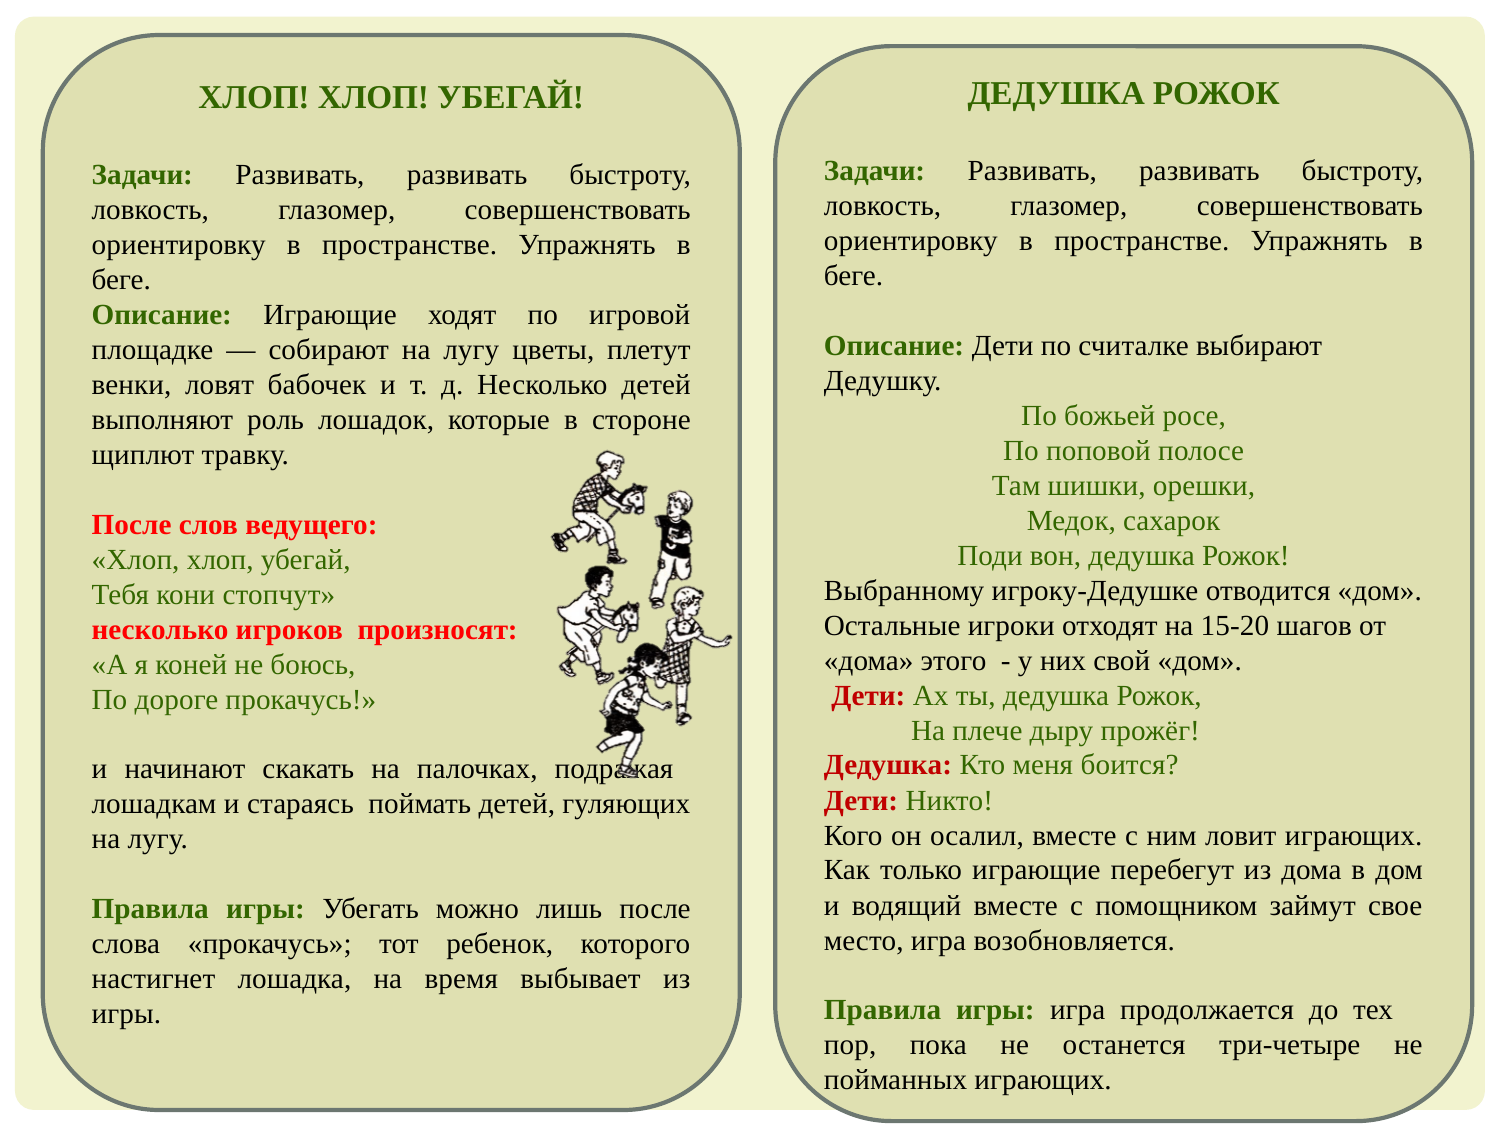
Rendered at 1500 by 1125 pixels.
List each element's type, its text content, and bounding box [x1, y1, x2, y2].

text_box ХЛОП! ХЛОП! УБЕГАЙ! Задачи: Развивать, развивать быстроту, ловкость, глазомер, совершенствовать ориентировку в пространстве. Упражнять в беге. Описание: Играющие ходят по игровой площадке — собирают на лугу цветы, плетут венки, ловят бабочек и т. д. Не­сколько детей выполняют роль лошадок, которые в сто­роне щиплют травку. После слов ведущего: «Хлоп, хлоп, убегай, Тебя кони стопчут» несколько игроков произносят: «А я коней не боюсь, По дороге прокачусь!» и начинают скакать на палочках, подражая лошадкам и стараясь поймать детей, гуляющих на лугу. Правила игры: Убегать можно лишь после слова «прокачусь»; тот ребенок, которого настигнет лошадка, на время выбывает из игры. [40, 32, 742, 1113]
text_box ДЕДУШКА РОЖОК Задачи: Развивать, развивать быстроту, ловкость, глазомер, совершенствовать ориентировку в пространстве. Упражнять в беге. Описание: Дети по считалке выбирают Дедушку. По божьей росе, По поповой полосе Там шишки, орешки, Медок, сахарок Поди вон, дедушка Рожок! Выбранному игроку-Дедушке отводится «дом». Остальные игроки отходят на 15-20 шагов от «дома» этого - у них свой «дом». Дети: Ах ты, дедушка Рожок, На плече дыру прожёг! Дедушка: Кто меня боится? Дети: Никто! Кого он осалил, вместе с ним ловит играющих. Как только играющие перебегут из дома в дом и водящий вместе с помощником займут свое место, игра возобновляется. Правила игры: игра продолжается до тех пор, пока не останется три-четыре не пойманных играющих. [773, 44, 1475, 1124]
picture [547, 444, 740, 780]
